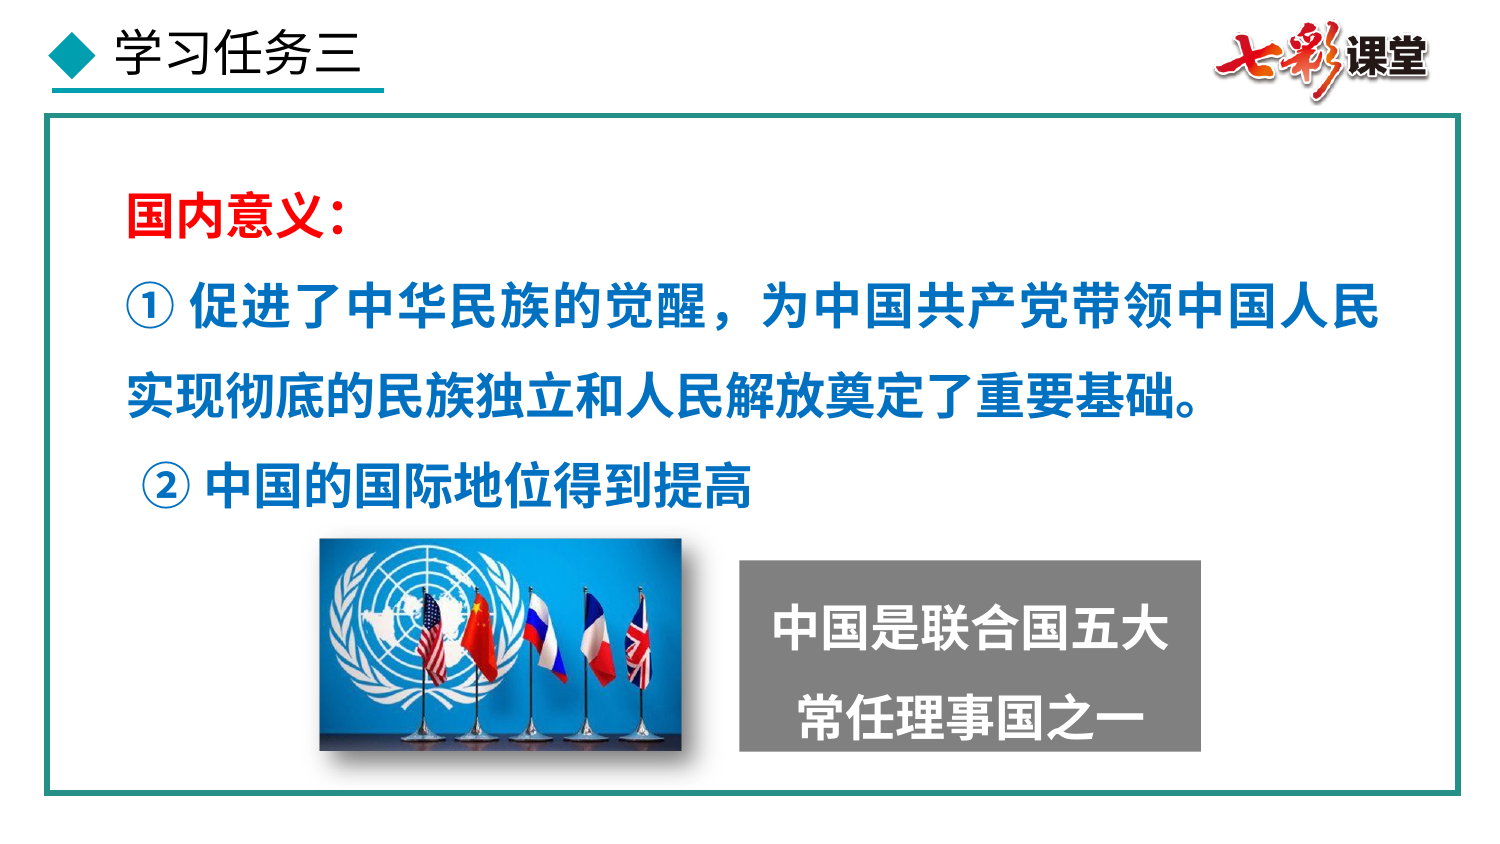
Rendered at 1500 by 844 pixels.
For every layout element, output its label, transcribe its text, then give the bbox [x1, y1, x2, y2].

text_box ②中国的国际地位得到提高 [130, 430, 1039, 521]
picture [294, 514, 731, 800]
text_box 国内意义： ①促进了中华民族的觉醒，为中国共产党带领中国人民实现彻底的民族独立和人民解放奠定了重要基础。 [114, 149, 1393, 515]
text_box 中国是联合国五大常任理事国之一 [739, 560, 1201, 752]
picture [1210, 15, 1434, 106]
